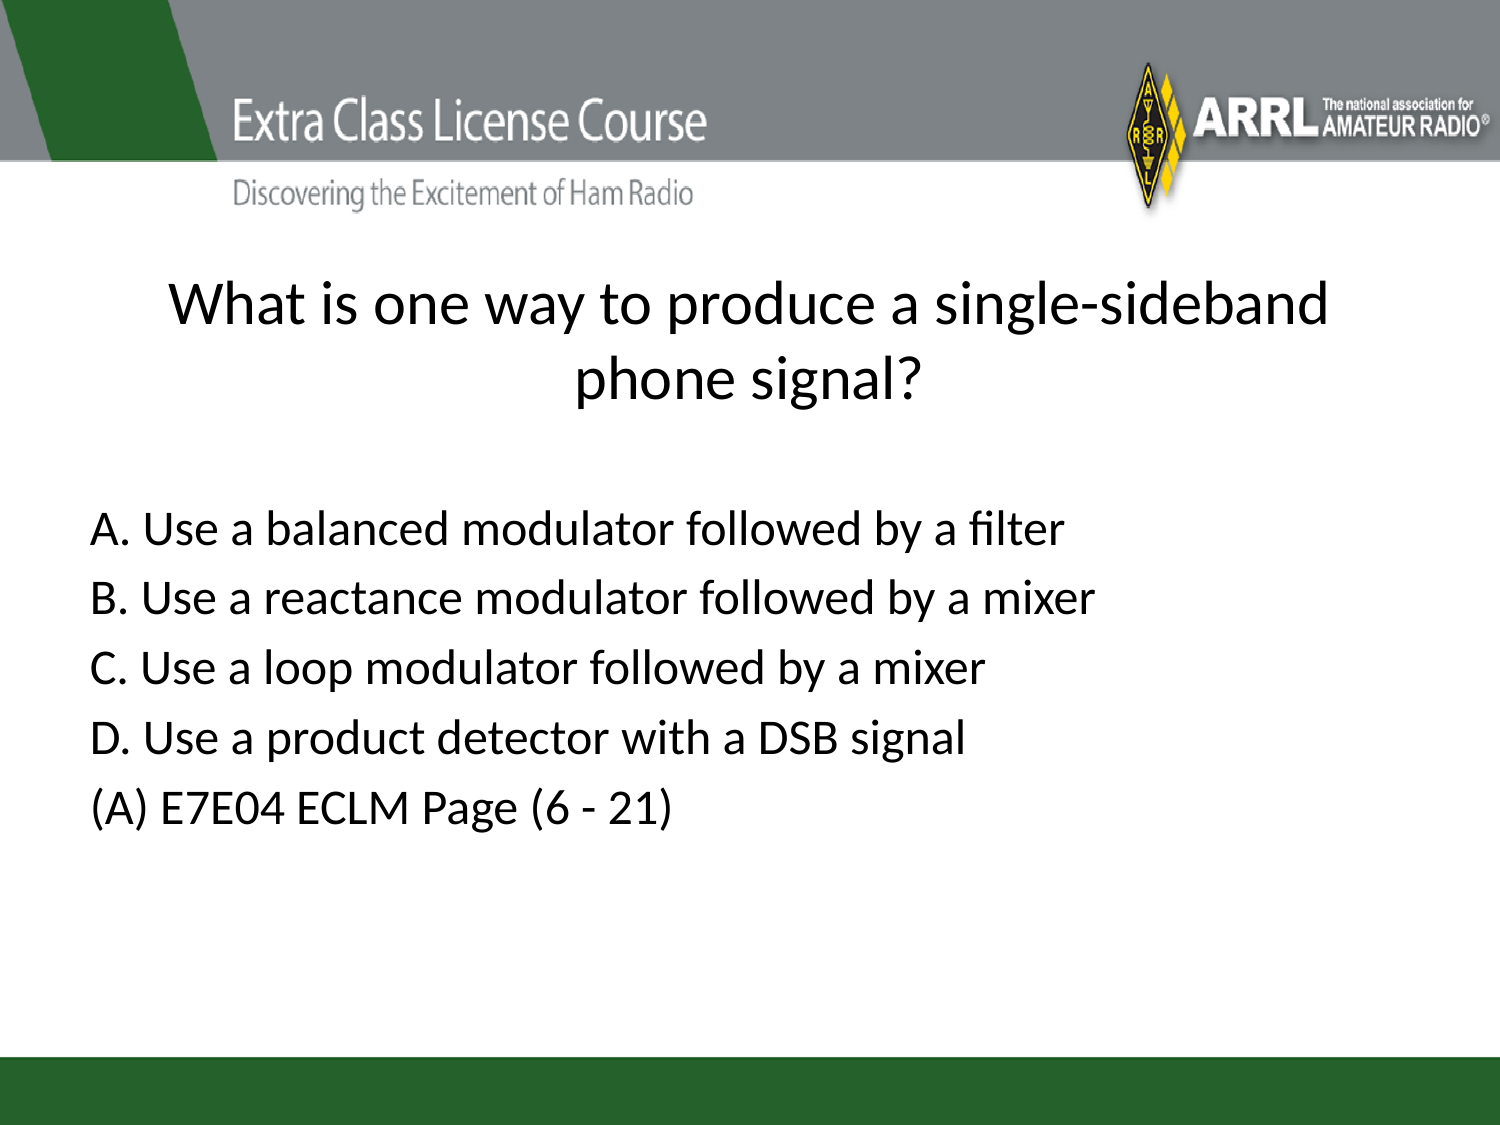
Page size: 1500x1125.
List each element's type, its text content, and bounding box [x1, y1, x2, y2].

list A. Use a balanced modulator followed by a filter B. Use a reactance modulator followed by a mixer C. Use a loop modulator followed by a mixer D. Use a product detector with a DSB signal (A) E7E04 ECLM Page (6 - 21) [75, 487, 1425, 1005]
picture [0, 0, 1500, 1125]
title What is one way to produce a single-sideband phone signal? [75, 254, 1425, 435]
